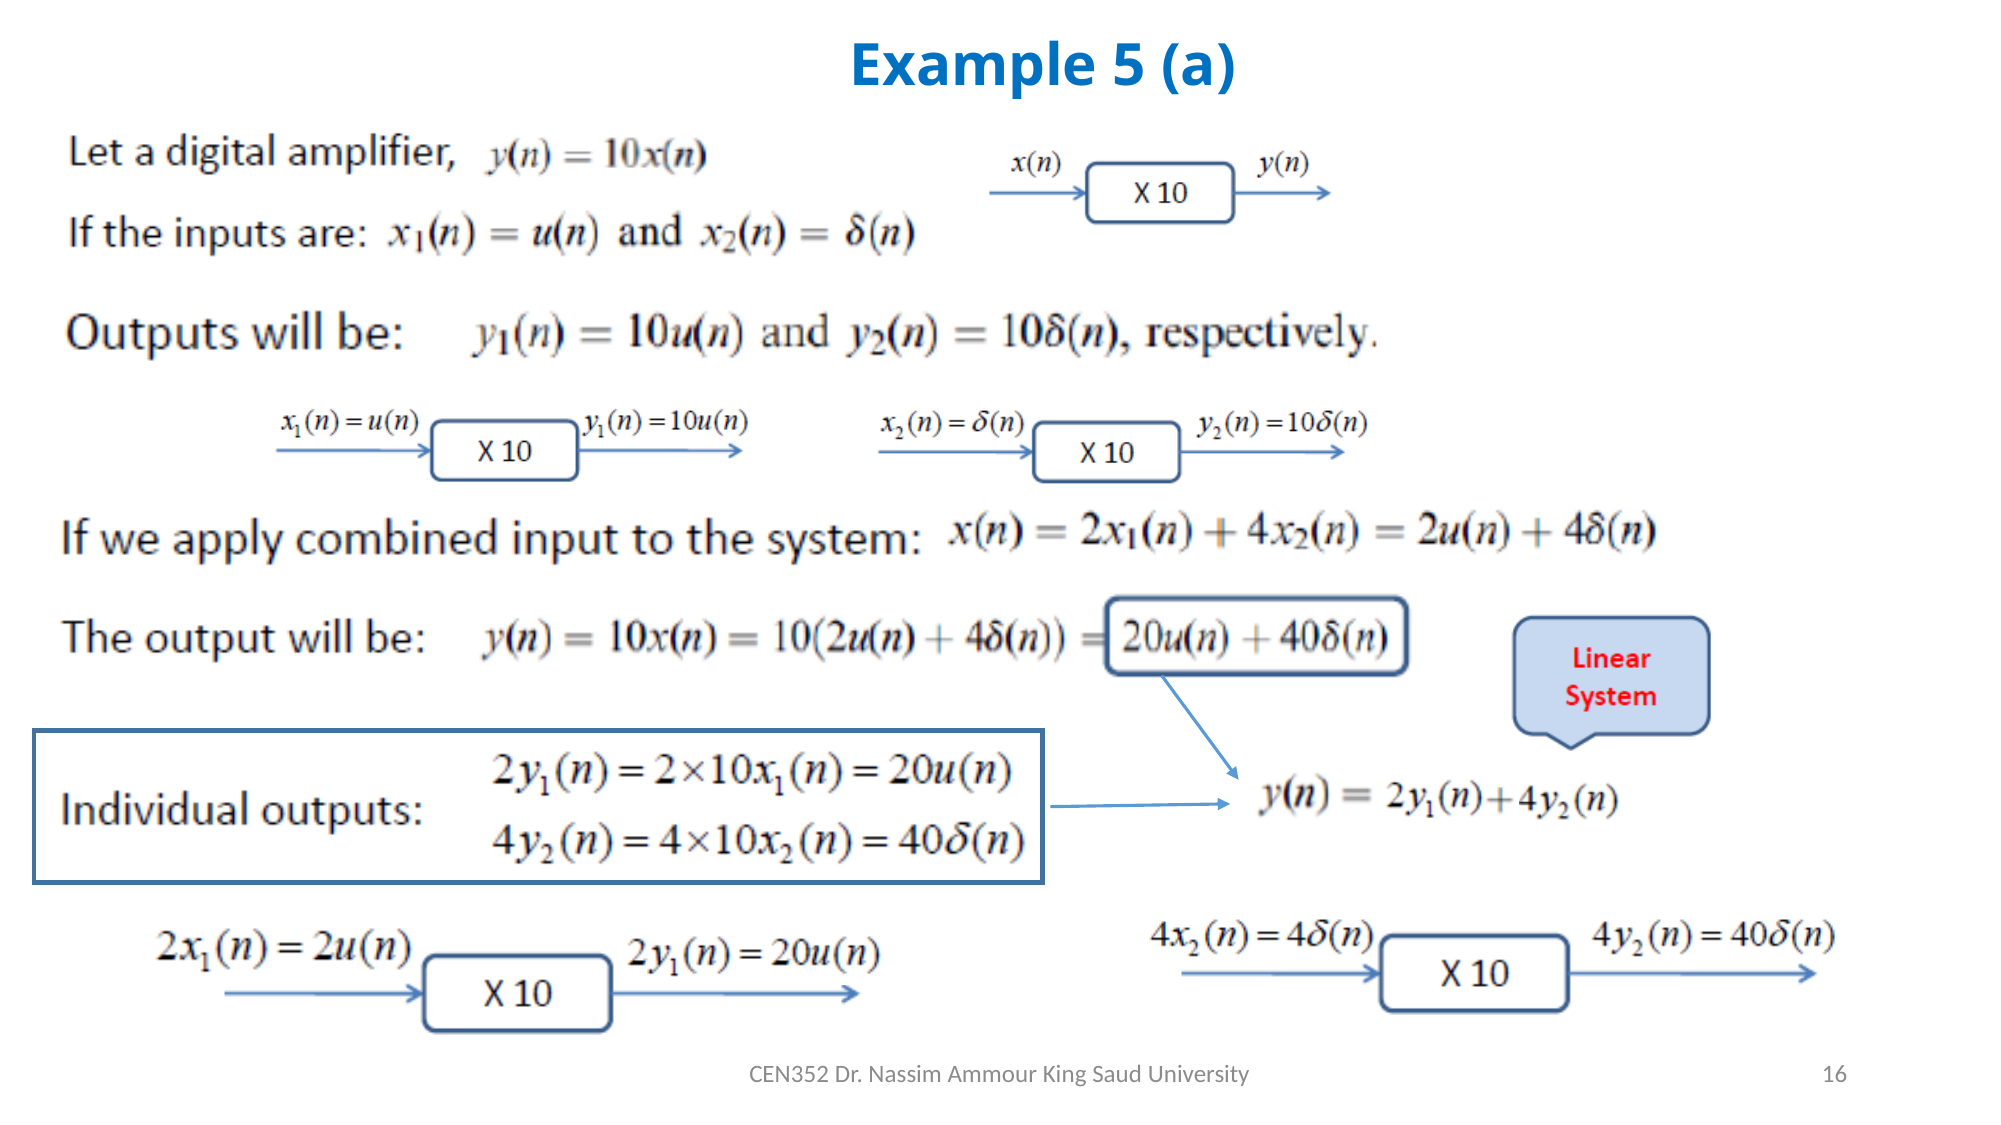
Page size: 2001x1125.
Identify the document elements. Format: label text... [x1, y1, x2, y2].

picture [985, 140, 1338, 230]
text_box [145, 908, 890, 1039]
footer CEN352 Dr. Nassim Ammour King Saud University [662, 1042, 1338, 1103]
picture [42, 578, 1436, 692]
picture [48, 125, 944, 270]
picture [42, 738, 1035, 869]
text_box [1246, 762, 1623, 830]
picture [1500, 610, 1722, 754]
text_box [1050, 803, 1231, 807]
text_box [1161, 675, 1239, 780]
text_box Example 5 (a) [834, 19, 1267, 105]
picture [42, 498, 1702, 573]
picture [268, 381, 1384, 493]
picture [1143, 900, 1847, 1019]
slide_number 16 [1412, 1042, 1863, 1103]
picture [34, 301, 1398, 380]
text_box [33, 729, 1043, 884]
